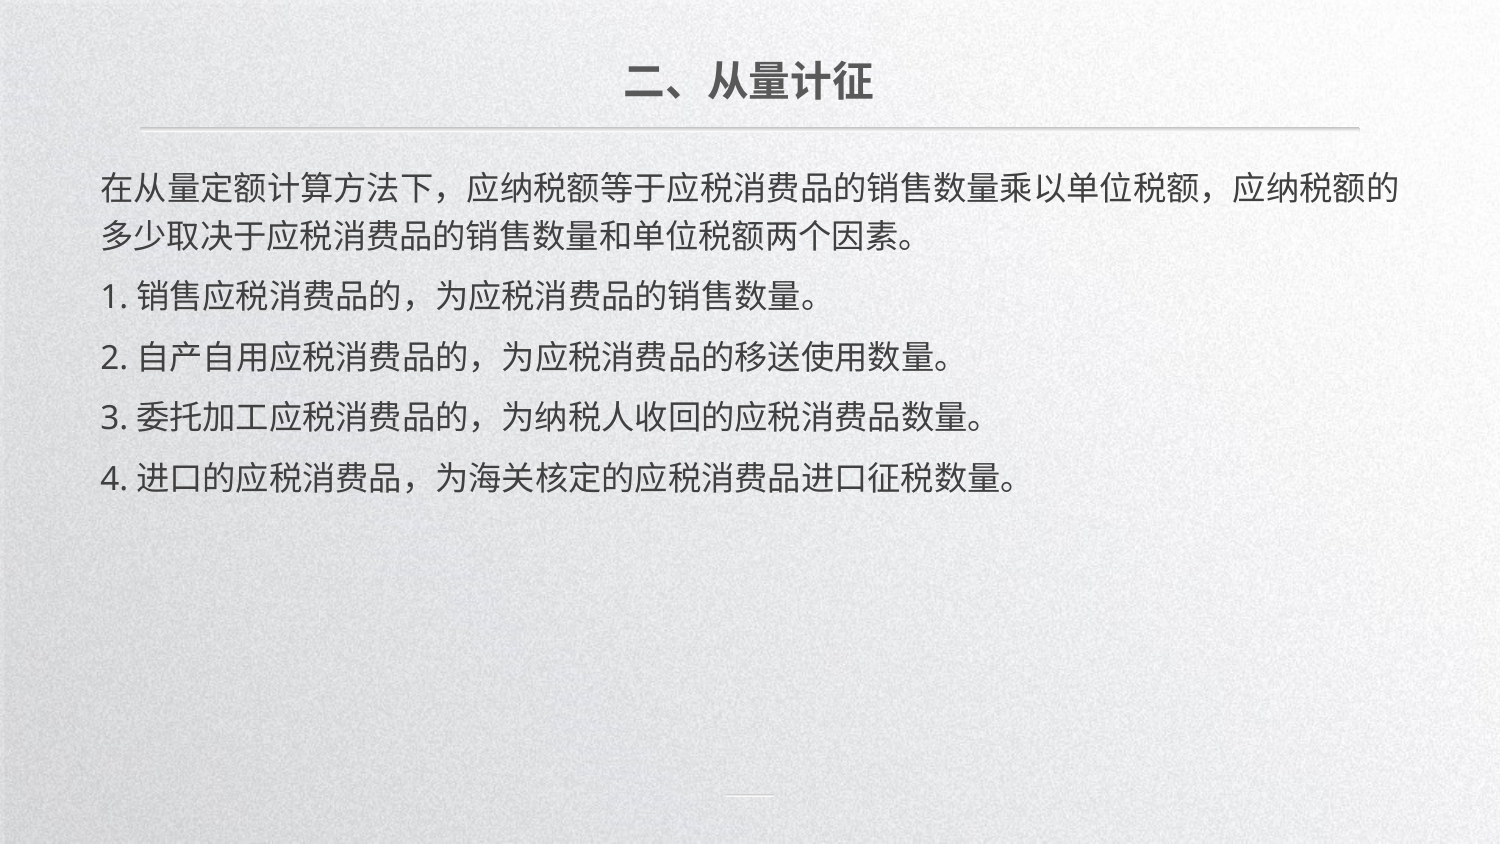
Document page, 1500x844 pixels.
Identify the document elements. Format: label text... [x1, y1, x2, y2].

text_box 在从量定额计算方法下，应纳税额等于应税消费品的销售数量乘以单位税额，应纳税额的多少取决于应税消费品的销售数量和单位税额两个因素。 1.销售应税消费品的，为应税消费品的销售数量。 2.自产自用应税消费品的，为应税消费品的移送使用数量。 3.委托加工应税消费品的，为纳税人收回的应税消费品数量。 4.进口的应税消费品，为海关核定的应税消费品进口征税数量。 [100, 159, 1400, 497]
text_box 二、从量计征 [459, 49, 1038, 111]
picture [0, 0, 1500, 844]
